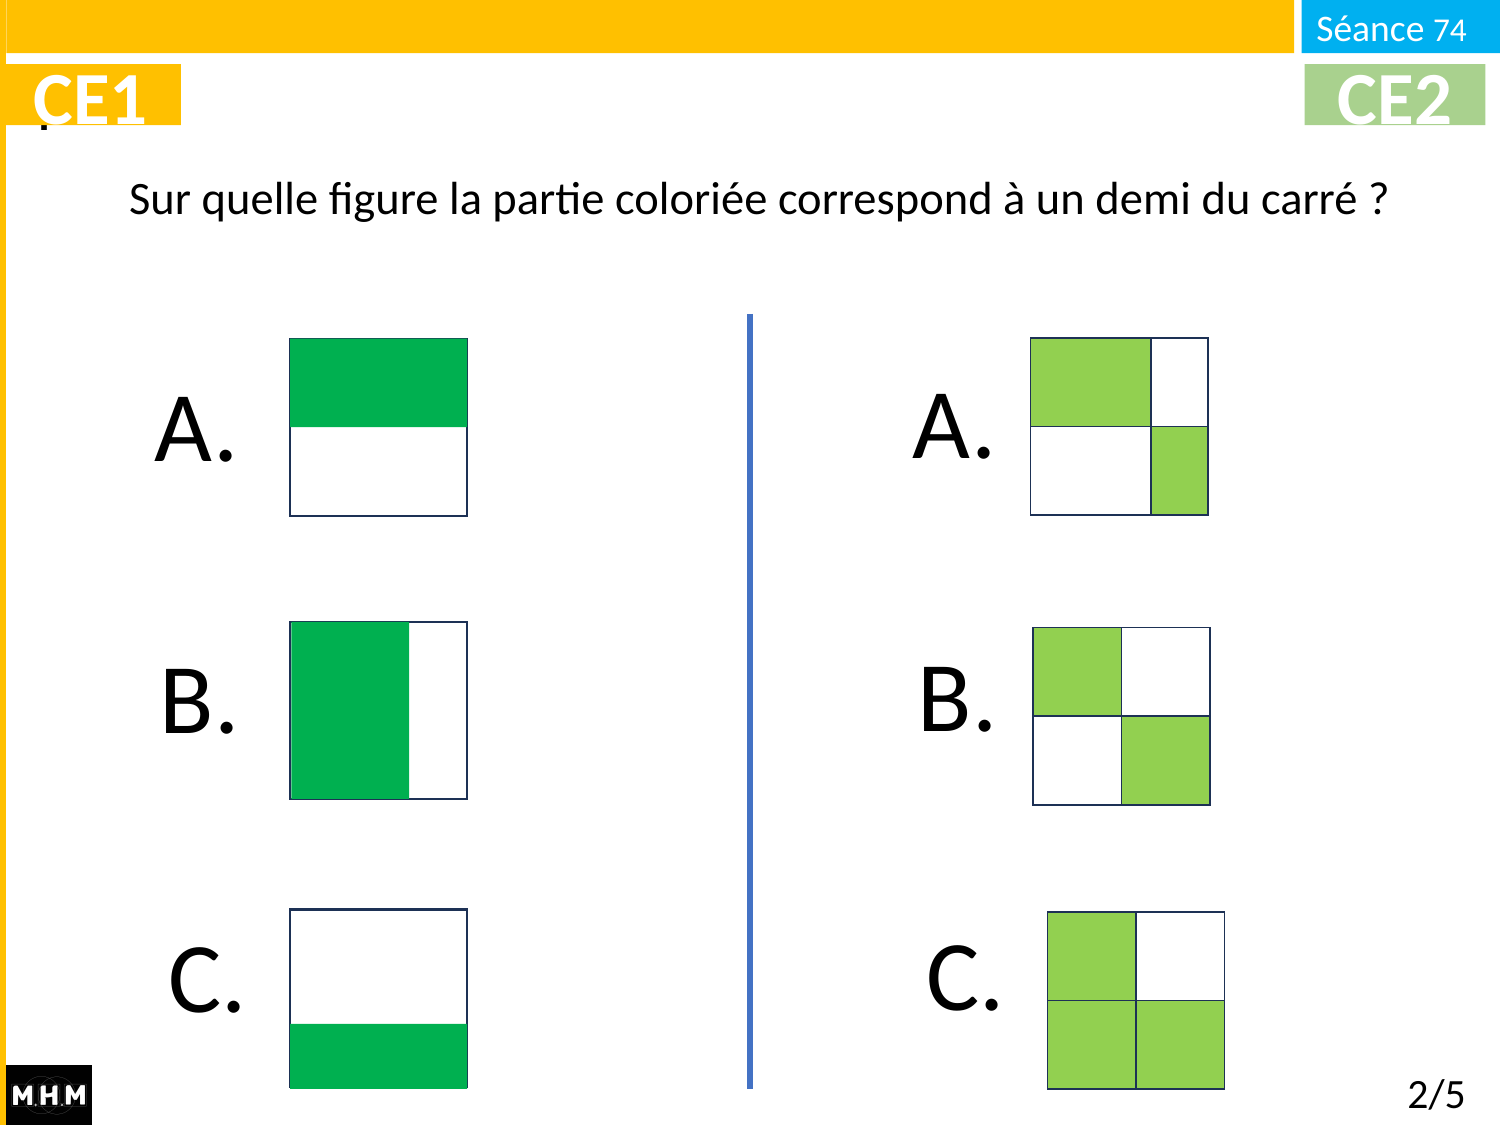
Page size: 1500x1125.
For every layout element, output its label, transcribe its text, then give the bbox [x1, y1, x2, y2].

text_box [1150, 337, 1209, 425]
list 2/5 [1373, 1064, 1500, 1125]
text_box [1032, 715, 1121, 806]
title Sur quelle figure la partie coloriée correspond à un demi du carré ? [114, 150, 1408, 250]
text_box [410, 621, 468, 800]
text_box [1030, 425, 1150, 516]
text_box [290, 621, 410, 800]
text_box CE2 [1303, 63, 1487, 126]
text_box B. [145, 626, 289, 762]
text_box [1121, 715, 1211, 806]
text_box [1121, 627, 1211, 715]
text_box A. [139, 353, 289, 489]
text_box [1030, 337, 1150, 425]
picture [6, 1065, 92, 1125]
text_box [289, 428, 468, 517]
text_box [1150, 425, 1209, 516]
text_box B. [902, 624, 1053, 759]
text_box C. [153, 905, 304, 1040]
text_box [1046, 911, 1135, 999]
text_box [289, 338, 468, 428]
text_box C. [911, 902, 1062, 1038]
text_box [289, 908, 468, 1023]
text_box CE1 [0, 63, 182, 126]
text_box [1135, 911, 1226, 999]
text_box [1032, 627, 1121, 715]
text_box [1046, 999, 1135, 1090]
text_box [289, 1023, 468, 1090]
text_box A. [897, 351, 1030, 487]
text_box [1135, 999, 1226, 1090]
